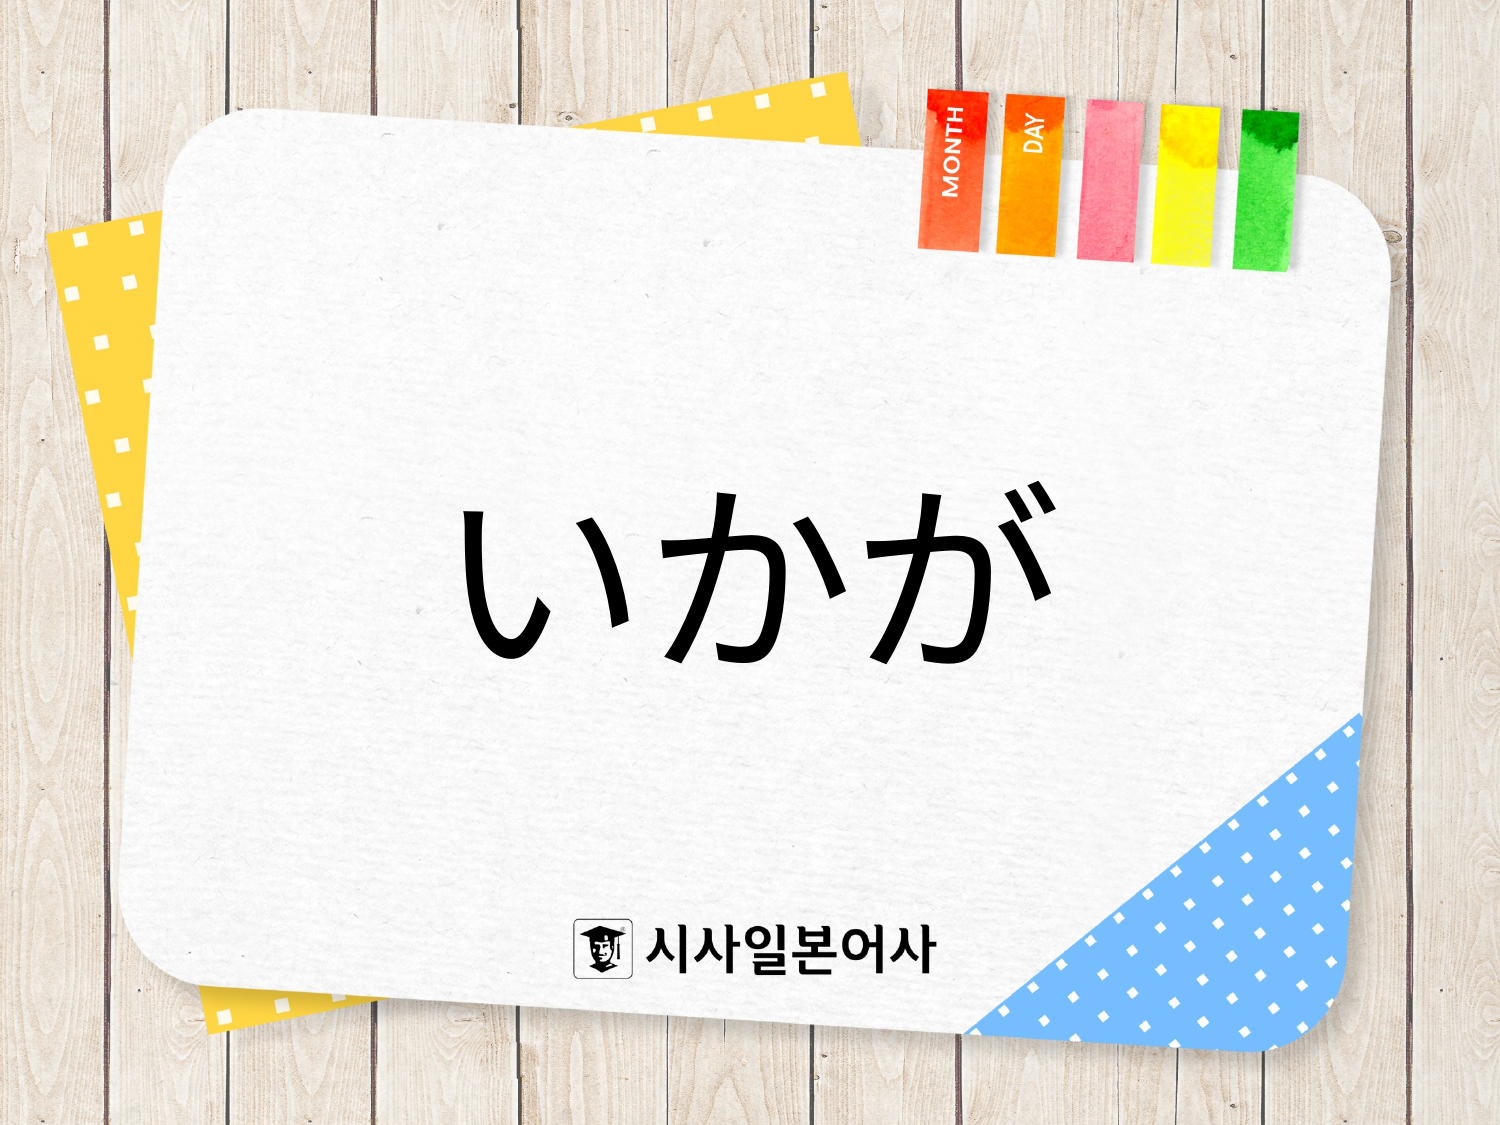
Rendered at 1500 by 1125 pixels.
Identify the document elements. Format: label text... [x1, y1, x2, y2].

title いかが [75, 338, 1425, 811]
picture [0, 0, 1500, 1125]
